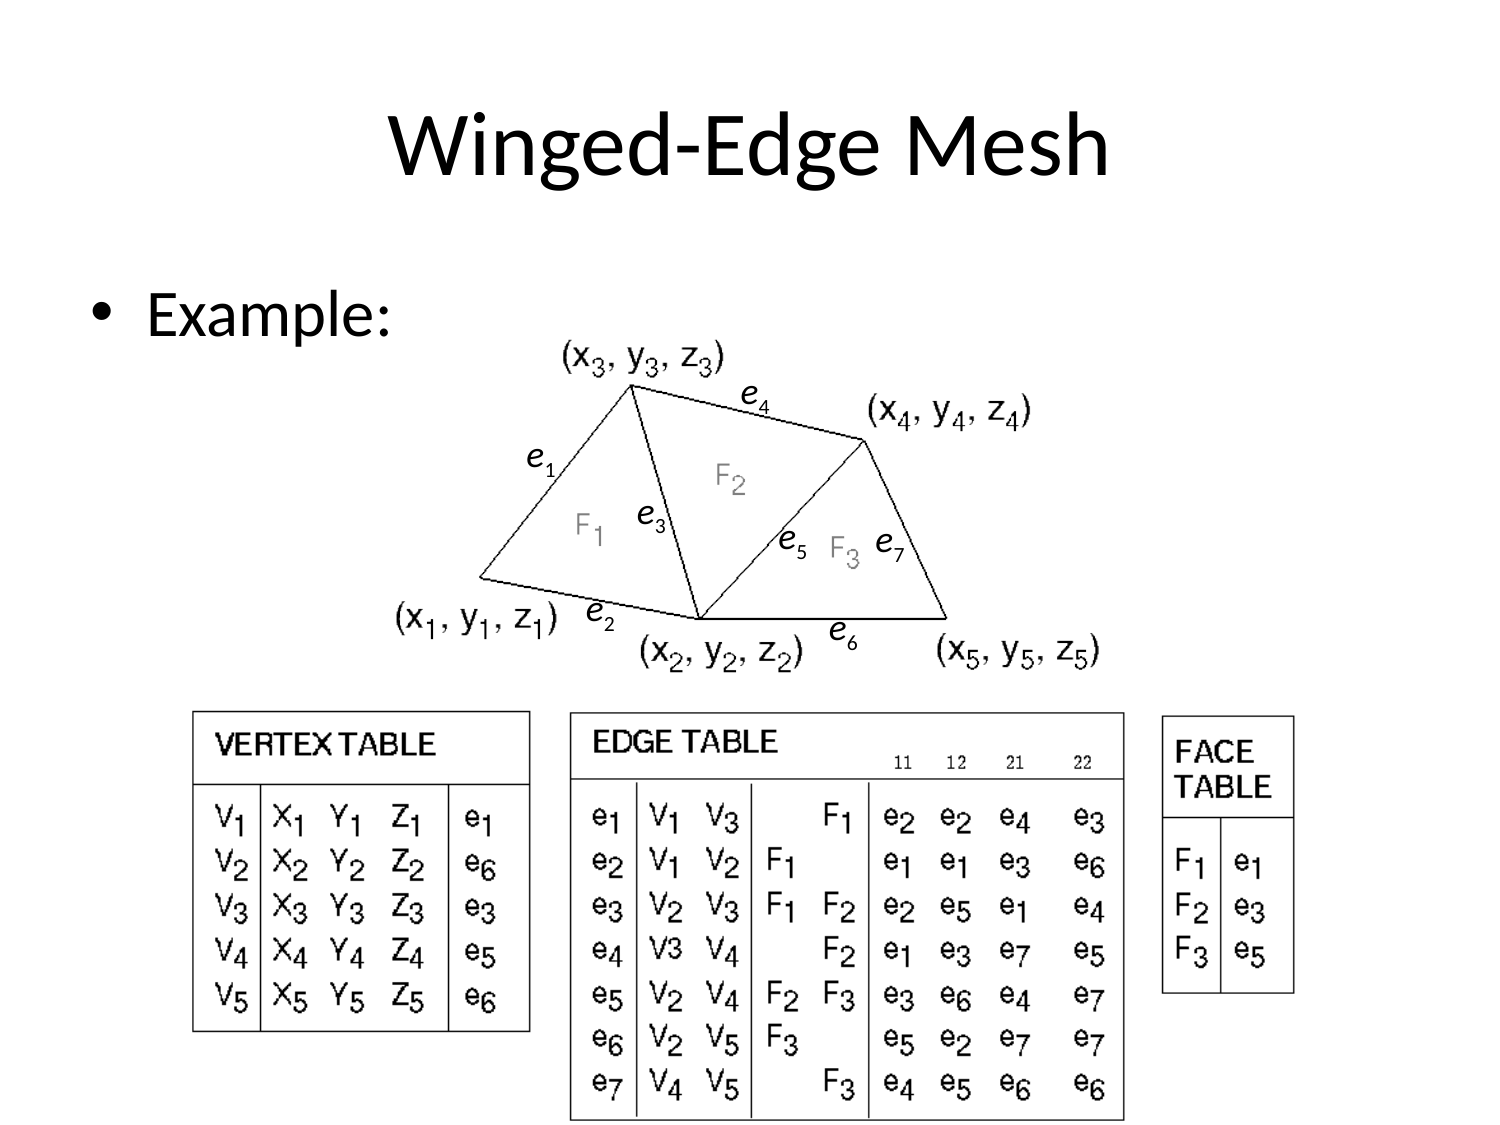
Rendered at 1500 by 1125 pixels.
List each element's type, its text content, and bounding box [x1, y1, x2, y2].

picture [187, 706, 540, 1039]
title Winged-Edge Mesh [75, 45, 1425, 233]
list Example: [75, 262, 1425, 1005]
picture [562, 707, 1130, 1125]
picture [371, 318, 1122, 702]
picture [1158, 713, 1301, 999]
